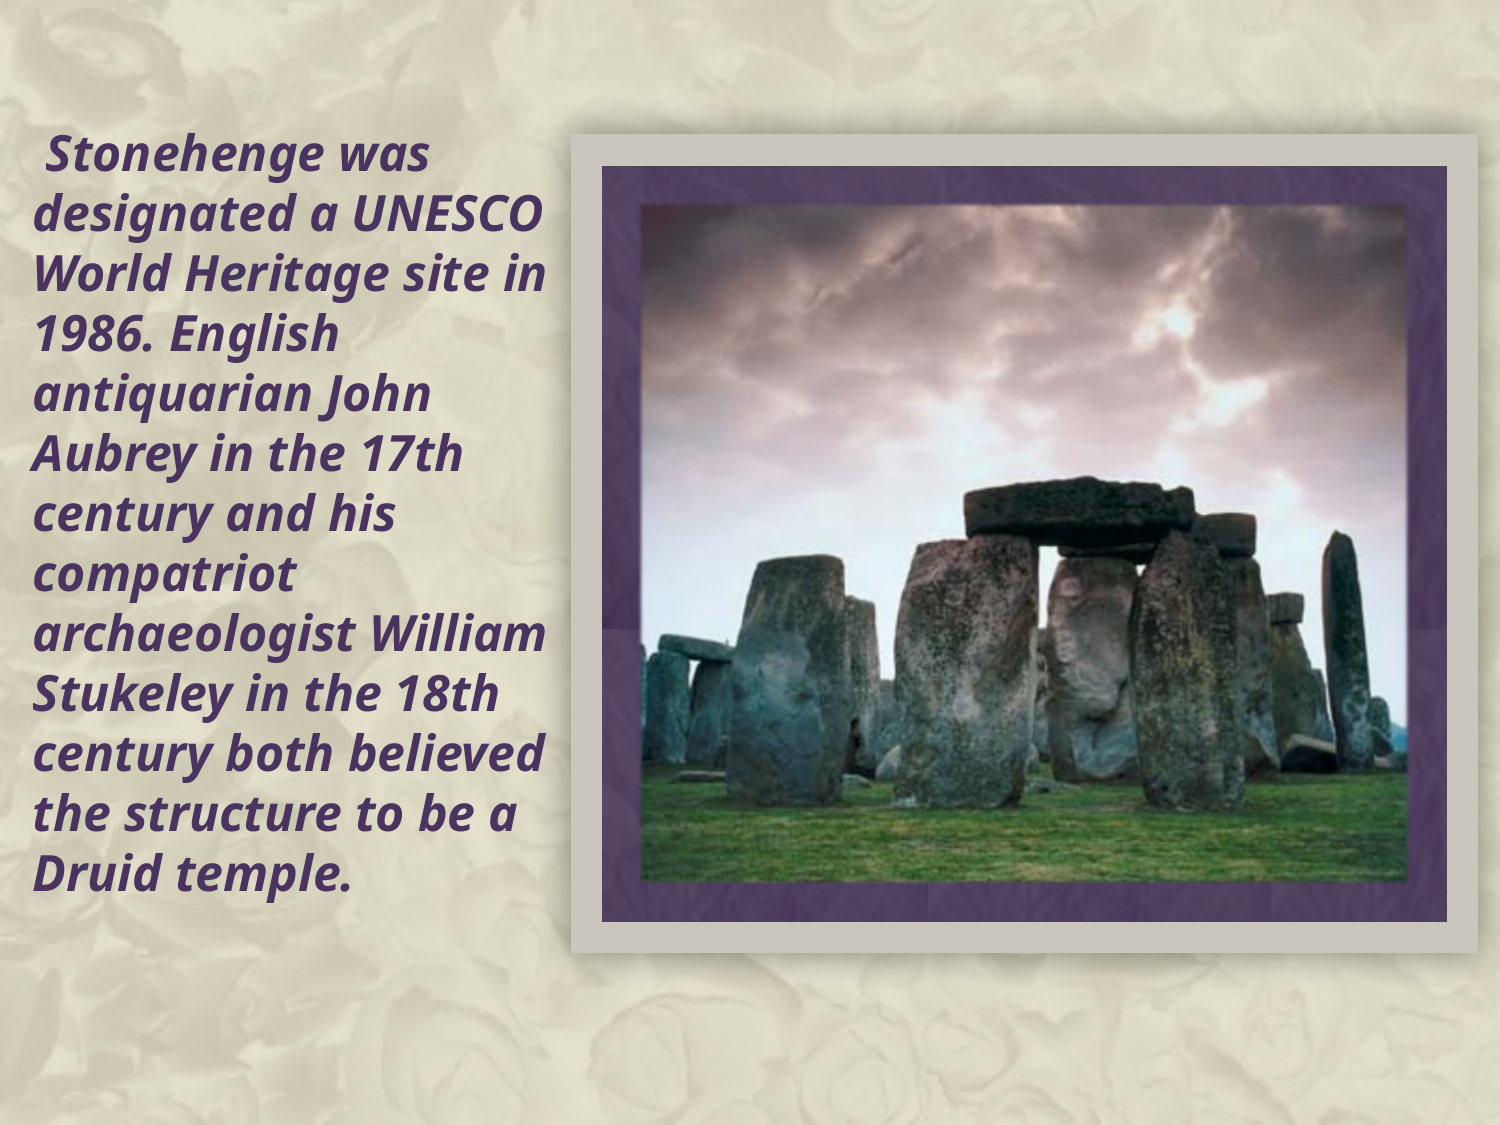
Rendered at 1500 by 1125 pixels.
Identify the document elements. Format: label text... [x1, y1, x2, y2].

list Stonehenge was designated a UNESCO World Heritage site in 1986. English antiquarian John Aubrey in the 17th century and his compatriot archaeologist William Stukeley in the 18th century both believed the structure to be a Druid temple. [17, 113, 585, 1059]
picture [638, 202, 1411, 886]
